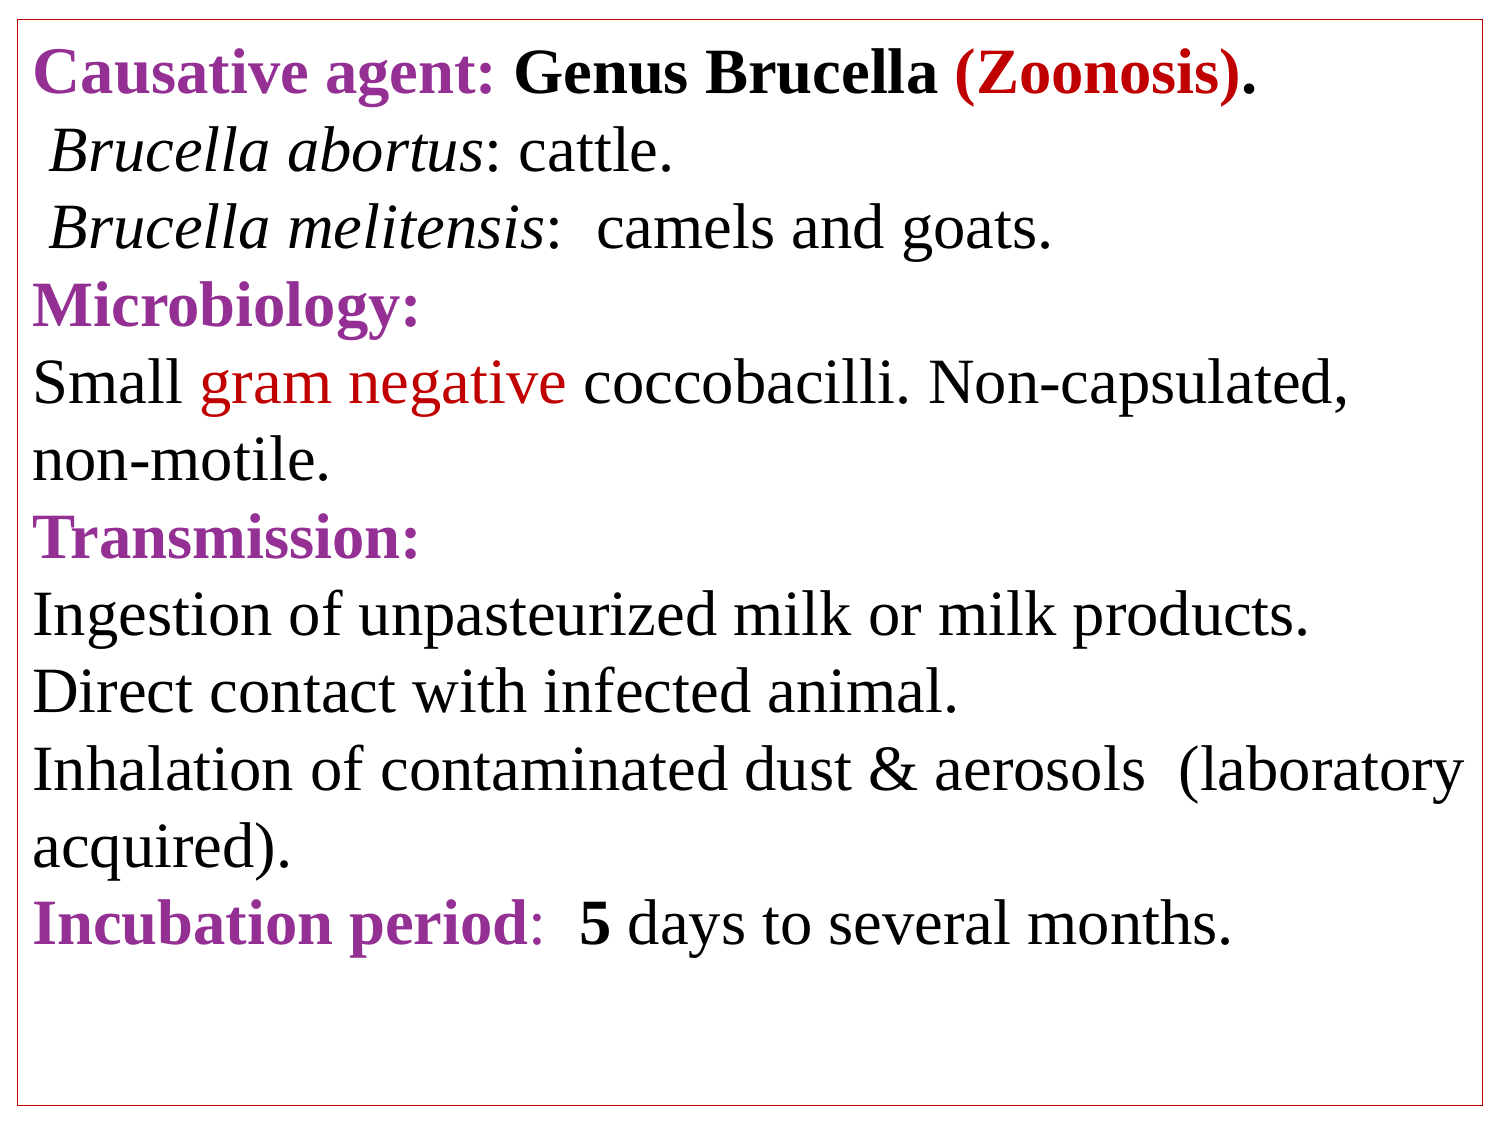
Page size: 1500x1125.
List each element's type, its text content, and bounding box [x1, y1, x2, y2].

subtitle Causative agent: Genus Brucella (Zoonosis). Brucella abortus: cattle. Brucella melitensis: camels and goats. Microbiology: Small gram negative coccobacilli. Non-capsulated, non-motile. Transmission: Ingestion of unpasteurized milk or milk products. Direct contact with infected animal. Inhalation of contaminated dust & aerosols (laboratory acquired). Incubation period: 5 days to several months. [17, 19, 1483, 1106]
